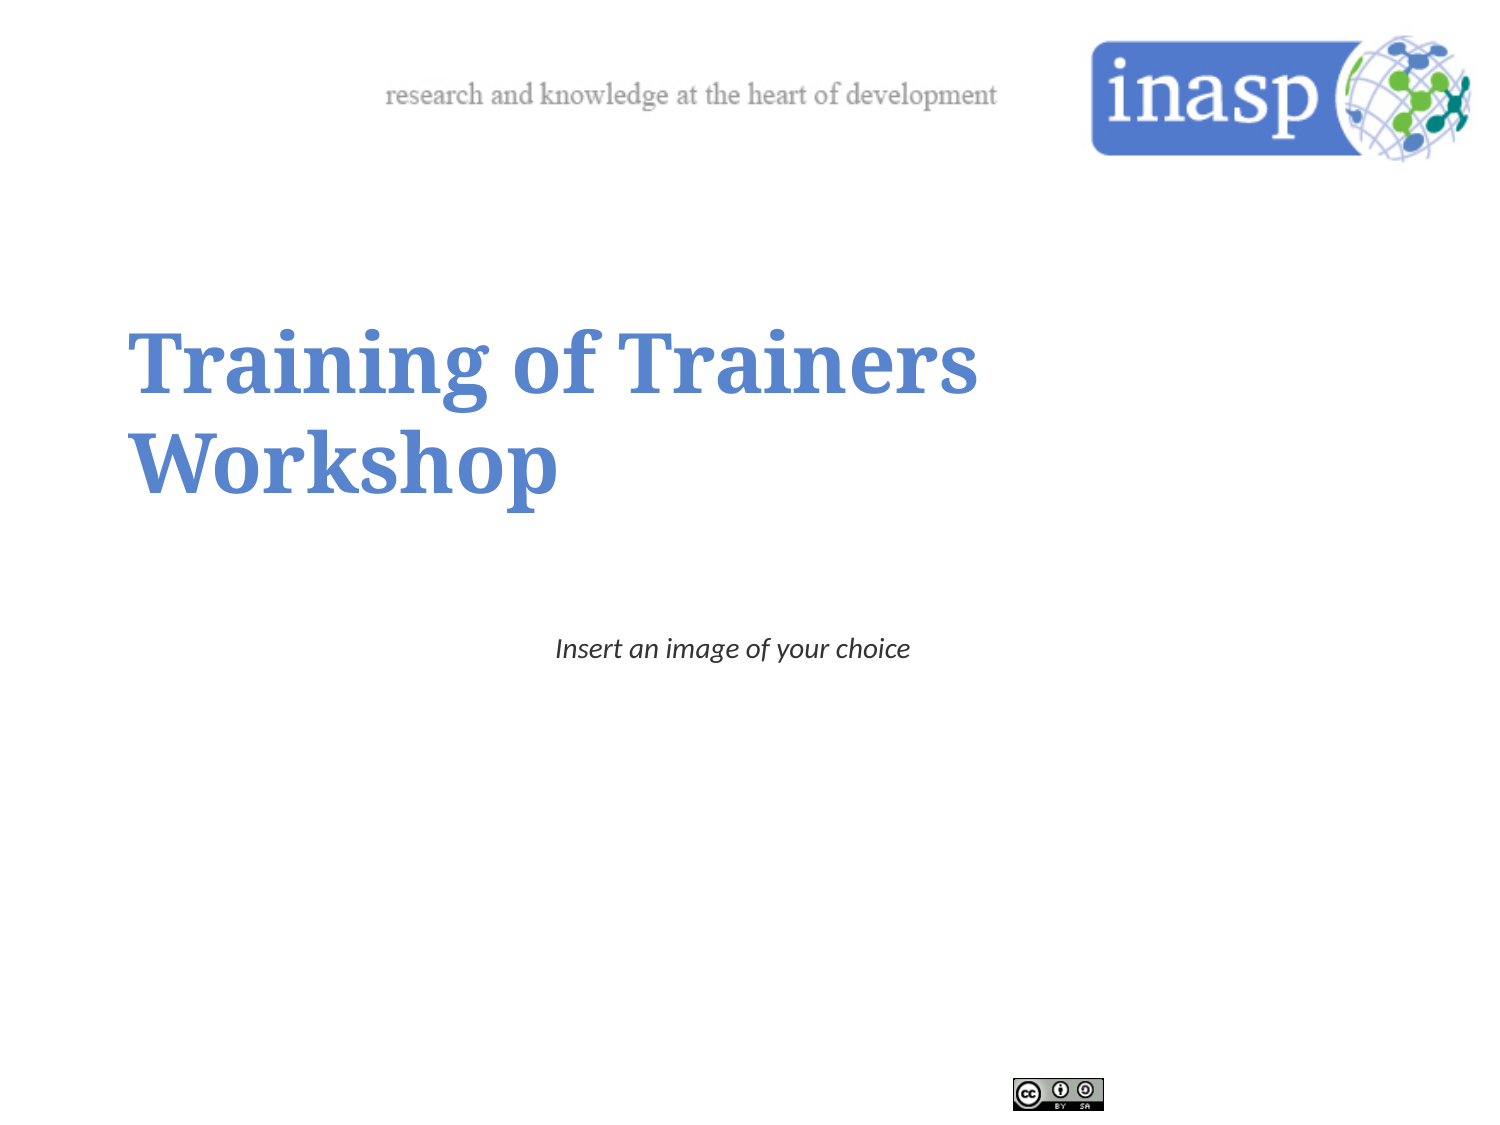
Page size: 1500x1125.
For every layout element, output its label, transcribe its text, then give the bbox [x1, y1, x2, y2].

picture [385, 24, 1484, 173]
title Training of Trainers Workshop [113, 302, 1030, 425]
text_box Insert an image of your choice [540, 622, 927, 672]
picture [1012, 1078, 1104, 1111]
